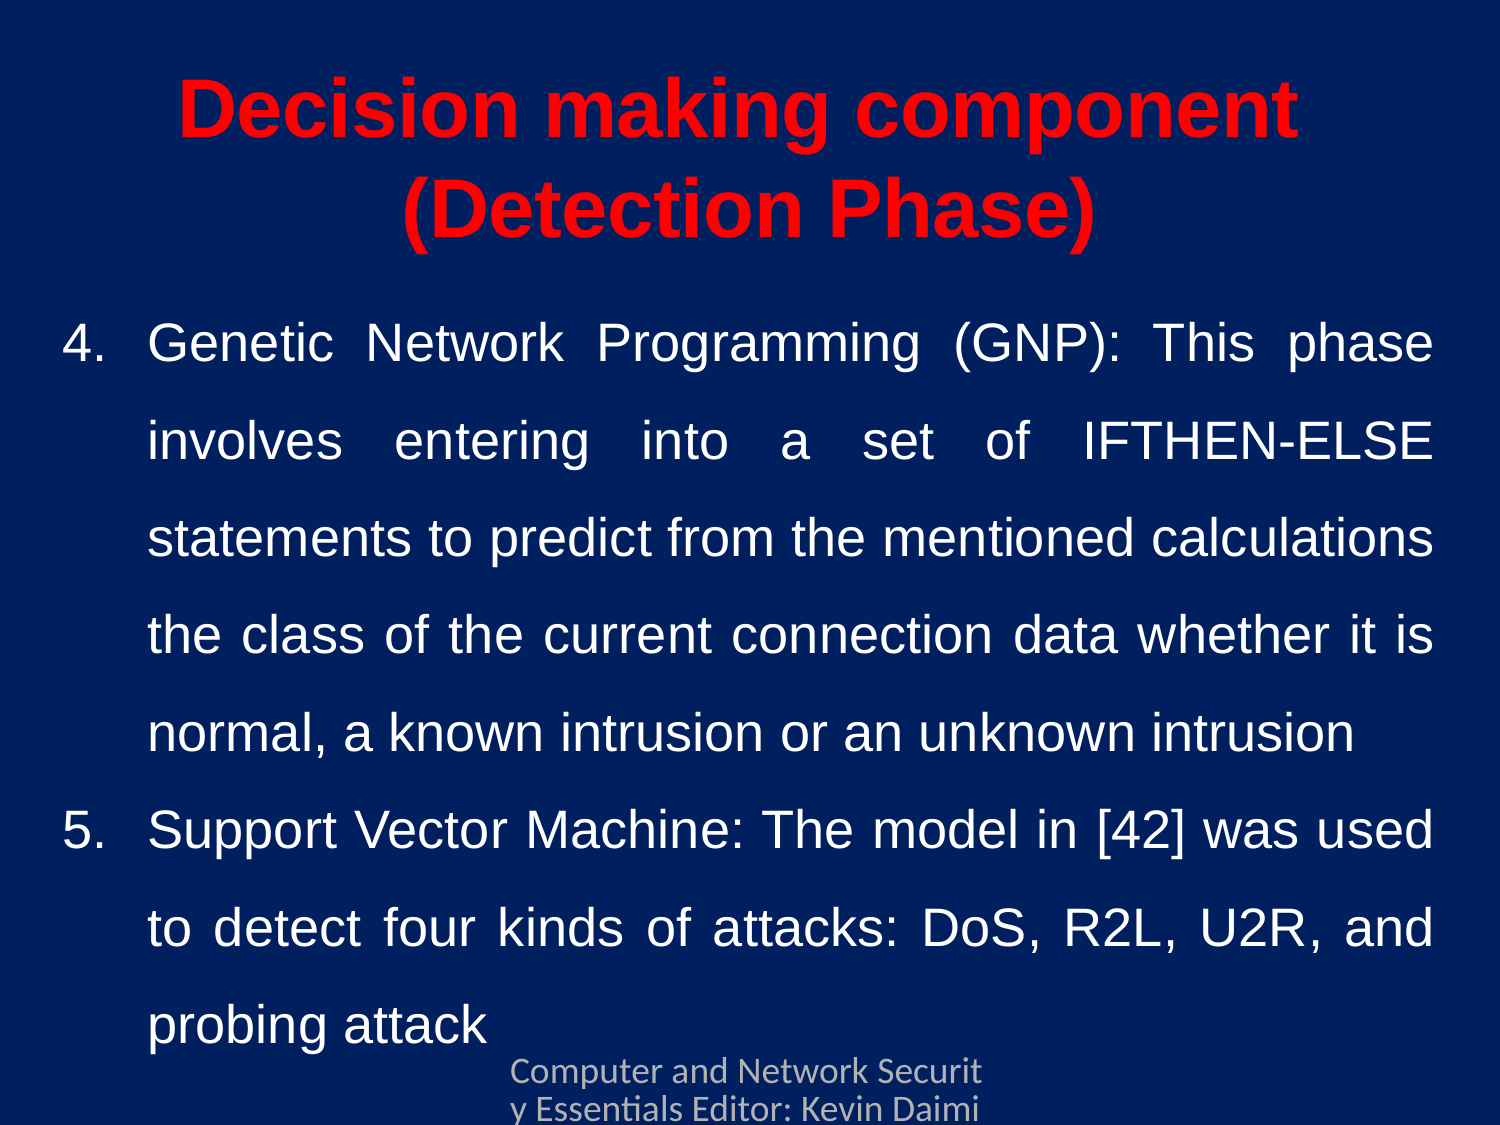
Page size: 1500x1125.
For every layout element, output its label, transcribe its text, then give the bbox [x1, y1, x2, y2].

list Genetic Network Programming (GNP): This phase involves entering into a set of IFTHEN-ELSE statements to predict from the mentioned calculations the class of the current connection data whether it is normal, a known intrusion or an unknown intrusion Support Vector Machine: The model in [42] was used to detect four kinds of attacks: DoS, R2L, U2R, and probing attack [62, 275, 1437, 1051]
footer Computer and Network Security Essentials Editor: Kevin Daimi Associate Editors: Guillermo Francia, Levent Ertaul, Luis H. Encinas, Eman El-Sheikh Published by Springer [510, 1046, 990, 1103]
title Decision making component (Detection Phase) [44, 53, 1456, 256]
